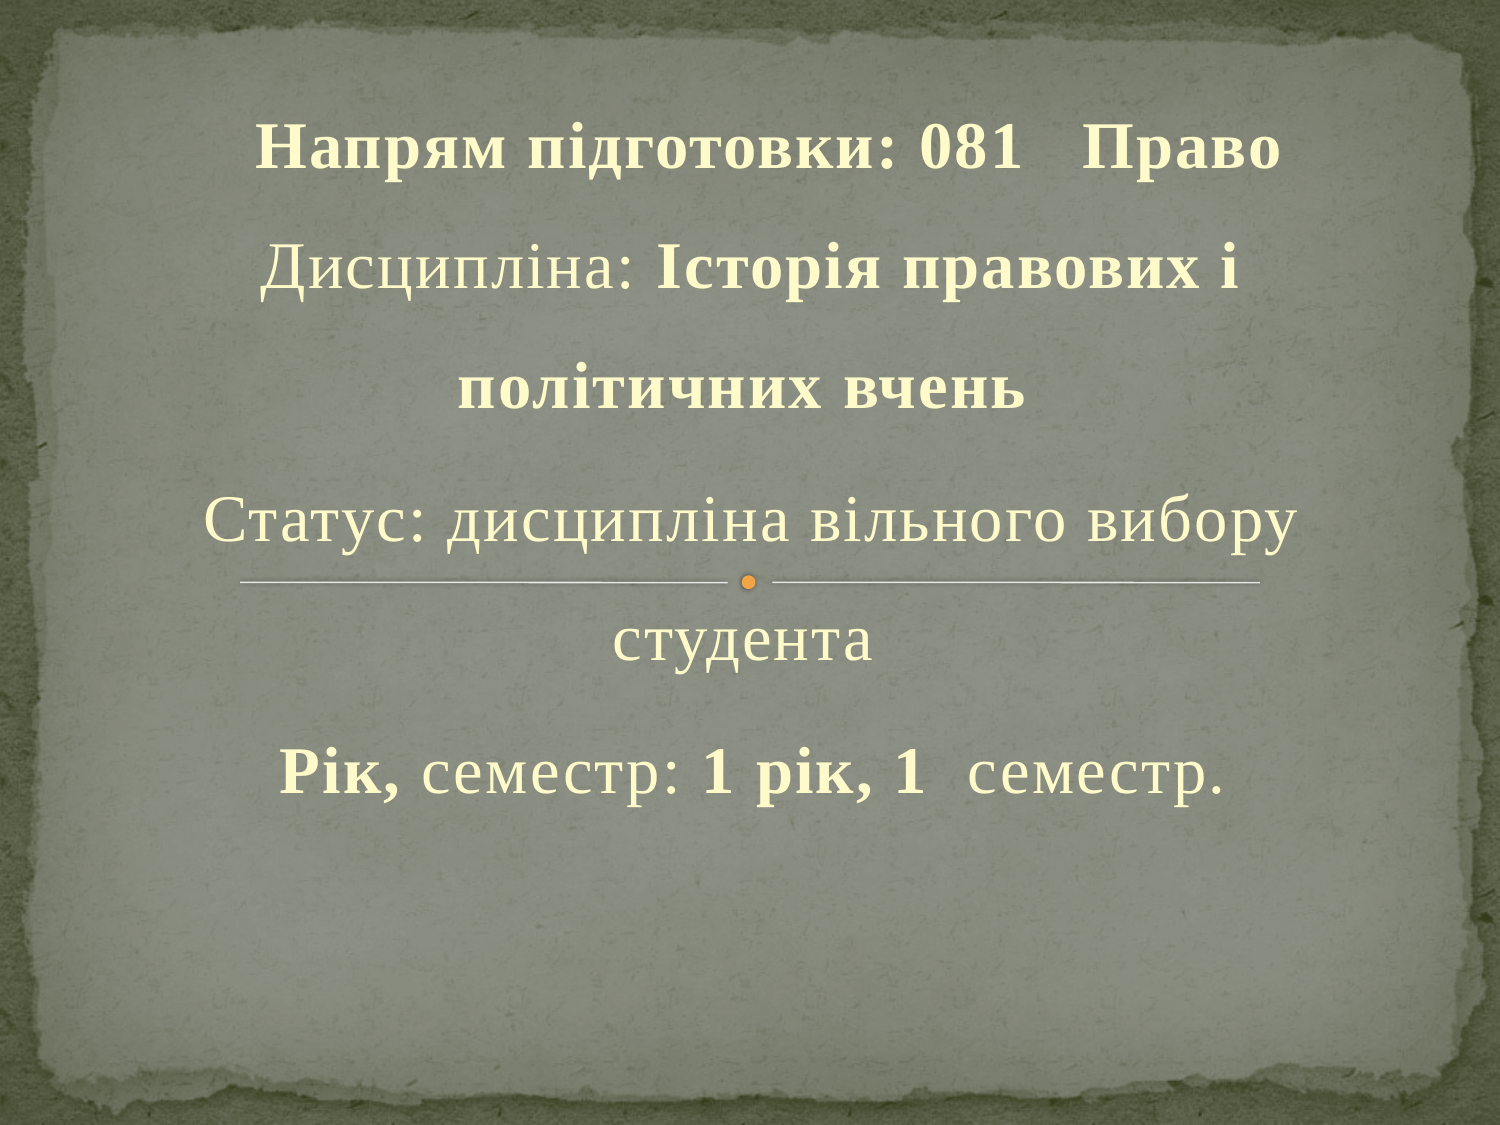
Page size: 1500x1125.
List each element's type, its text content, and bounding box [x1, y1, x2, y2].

subtitle Напрям підготовки: 081 Право Дисципліна: Історія правових і політичних вчень Статус: дисципліна вільного вибору студента Рік, семестр: 1 рік, 1 семестр. [41, 54, 1436, 1094]
